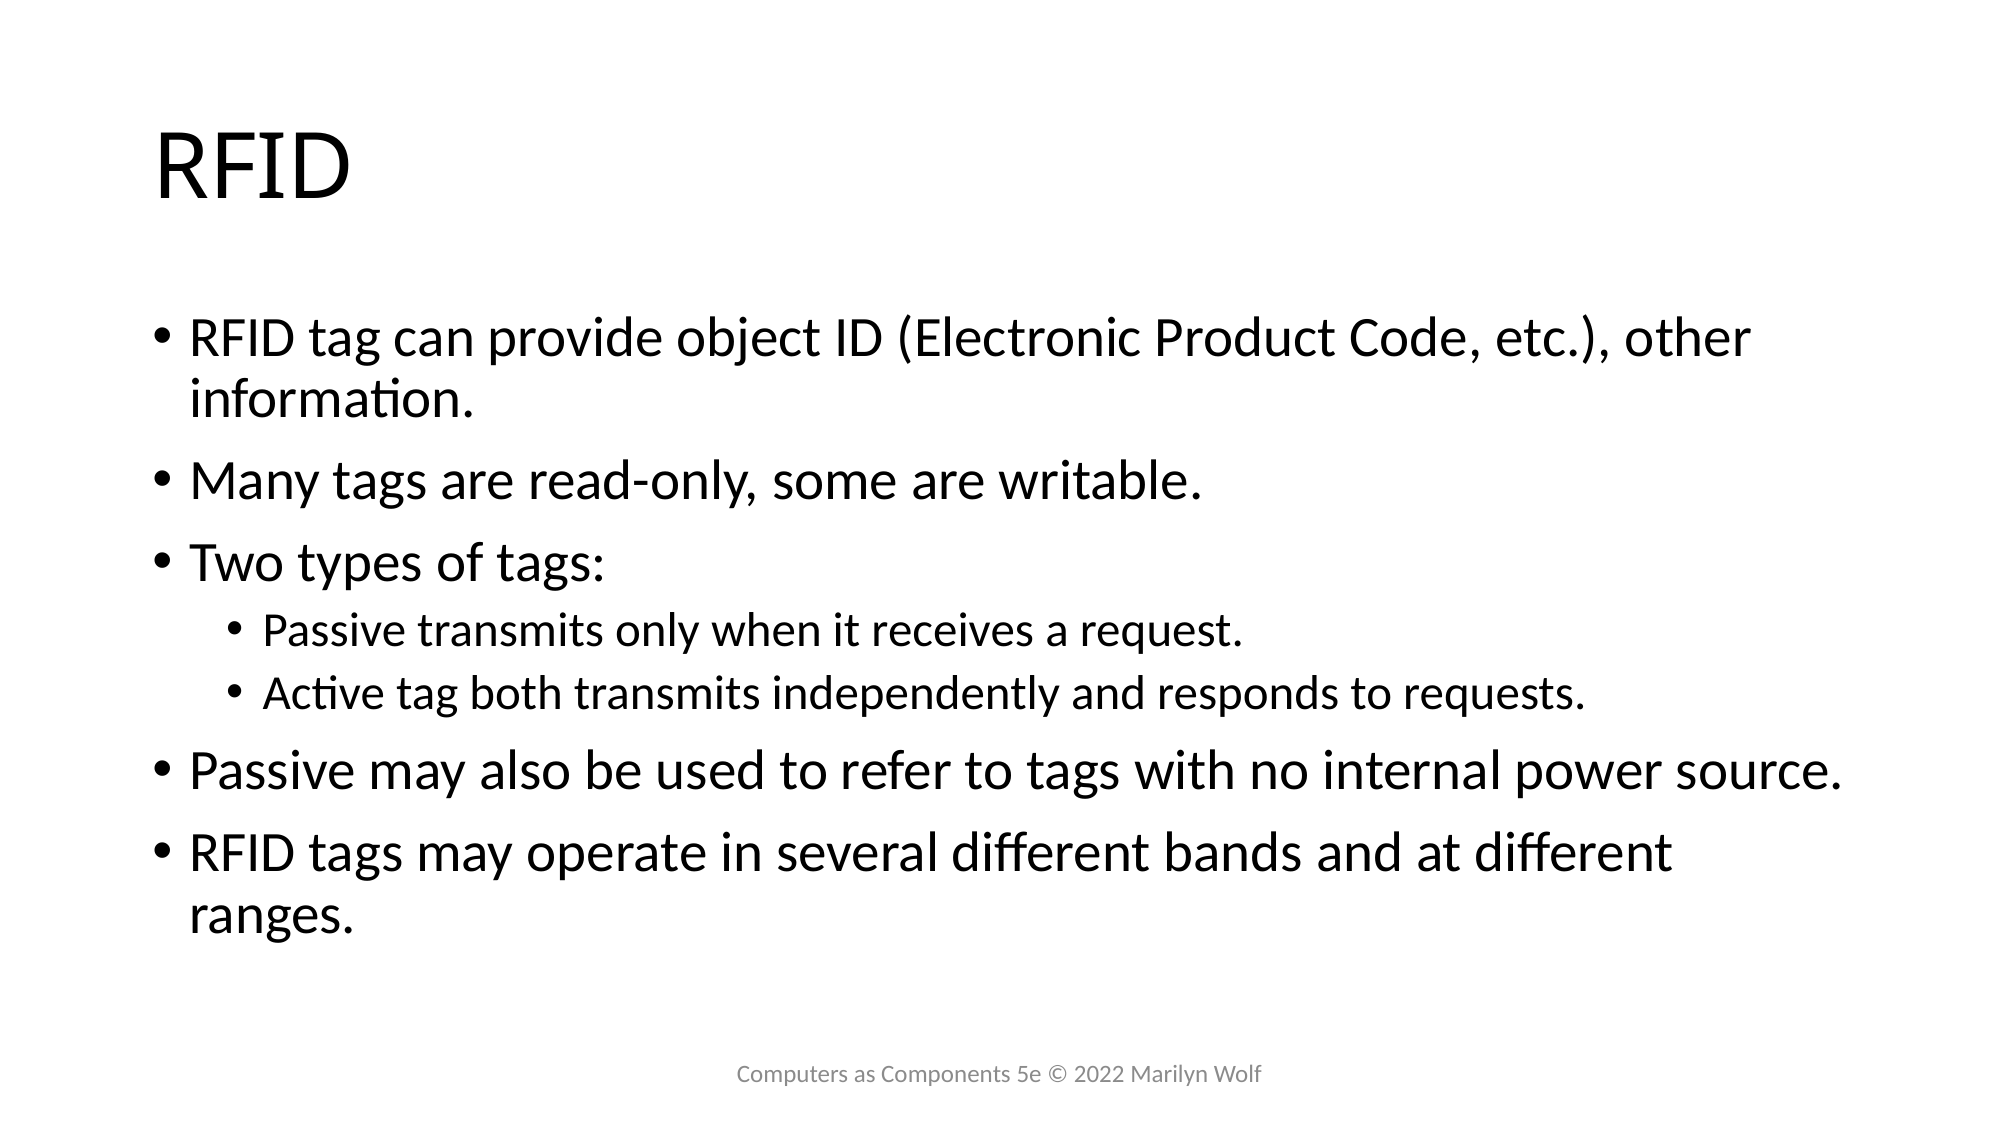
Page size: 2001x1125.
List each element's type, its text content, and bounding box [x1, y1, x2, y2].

footer Computers as Components 5e © 2022 Marilyn Wolf [662, 1042, 1338, 1103]
list RFID tag can provide object ID (Electronic Product Code, etc.), other information. Many tags are read-only, some are writable. Two types of tags: Passive transmits only when it receives a request. Active tag both transmits independently and responds to requests. Passive may also be used to refer to tags with no internal power source. RFID tags may operate in several different bands and at different ranges. [137, 299, 1863, 1014]
title RFID [137, 59, 1863, 278]
